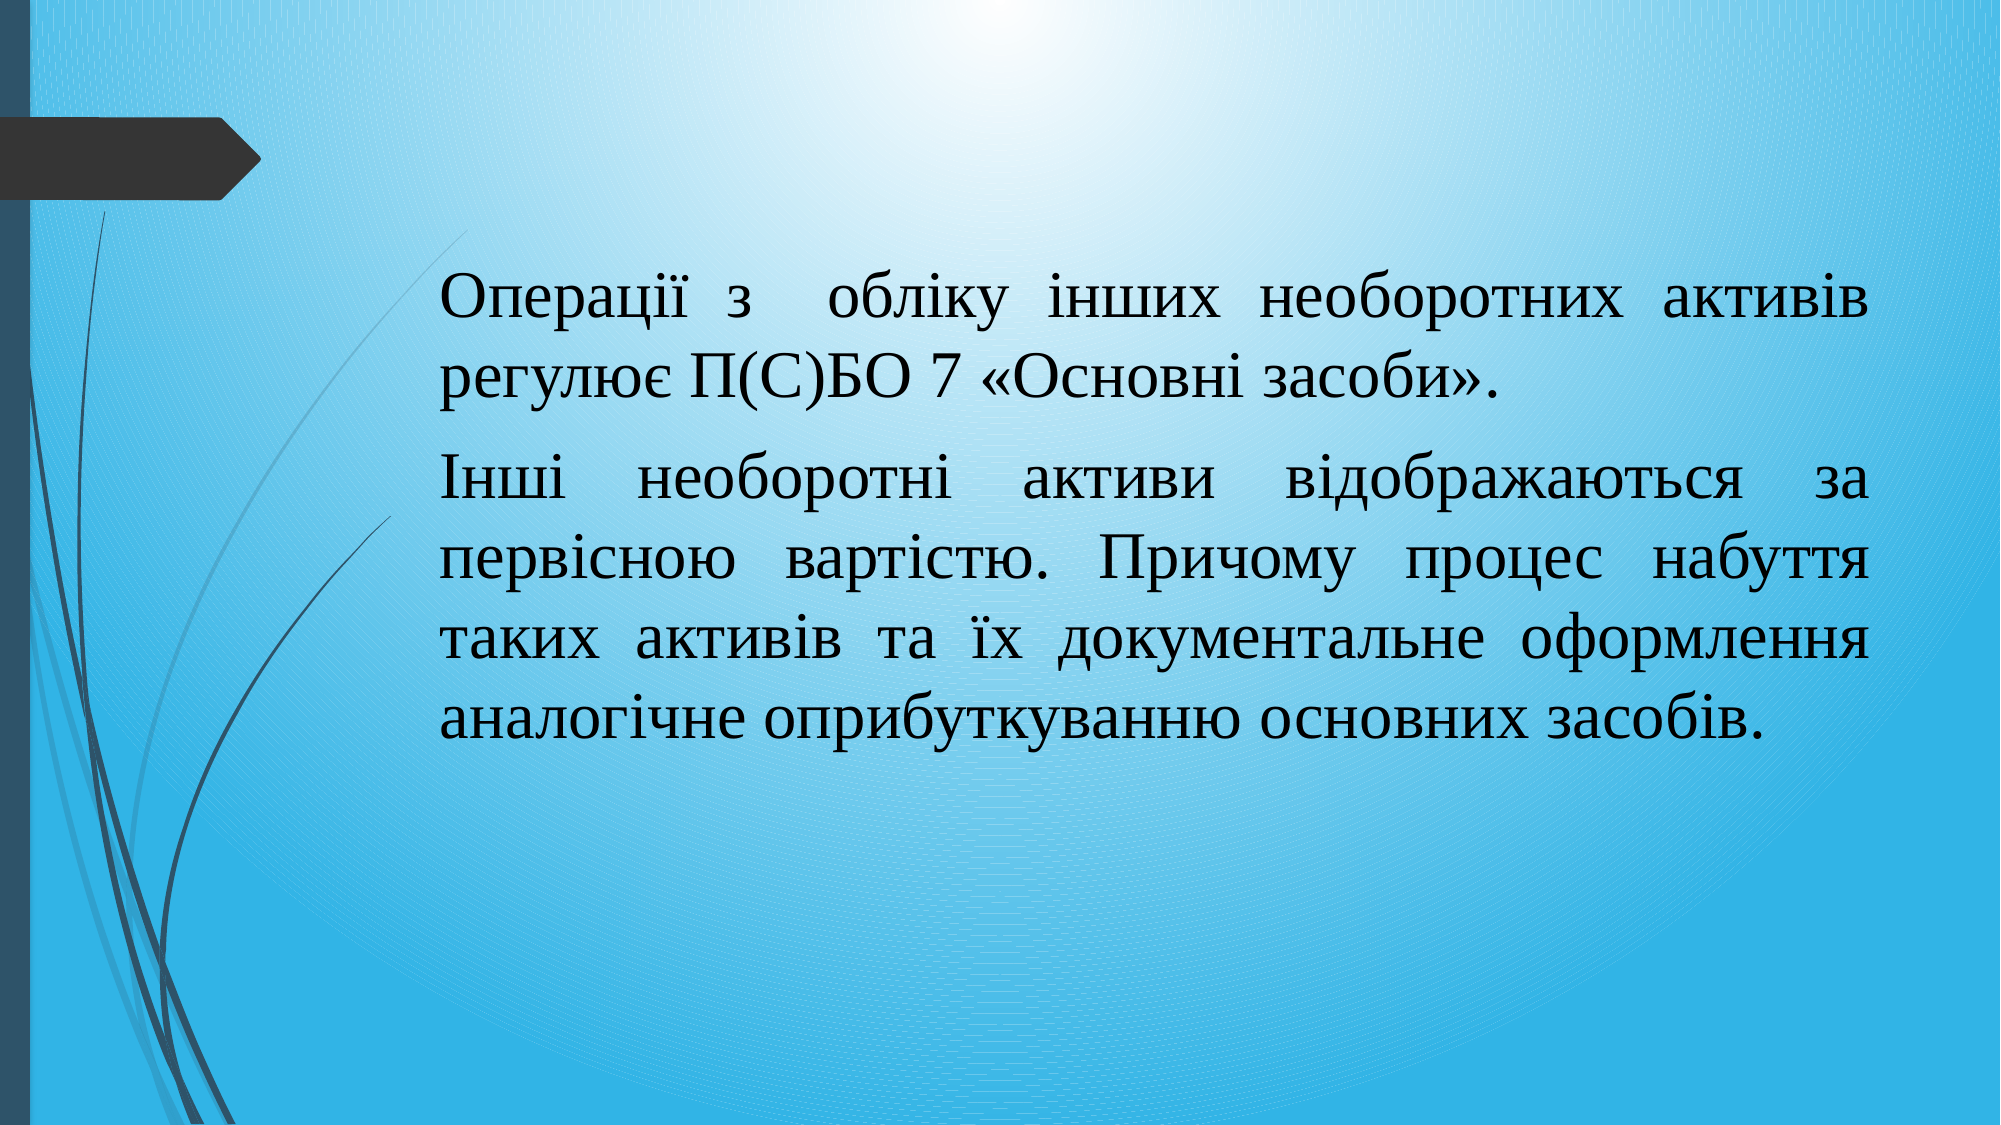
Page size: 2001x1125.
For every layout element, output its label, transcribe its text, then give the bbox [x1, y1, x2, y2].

list Операції з обліку інших необоротних активів регулює П(С)БО 7 «Основні засоби». Інші необоротні активи відображаються за первісною вартістю. Причому процес набуття таких активів та їх документальне оформлення аналогічне оприбуткуванню основних засобів. [424, 242, 1888, 863]
